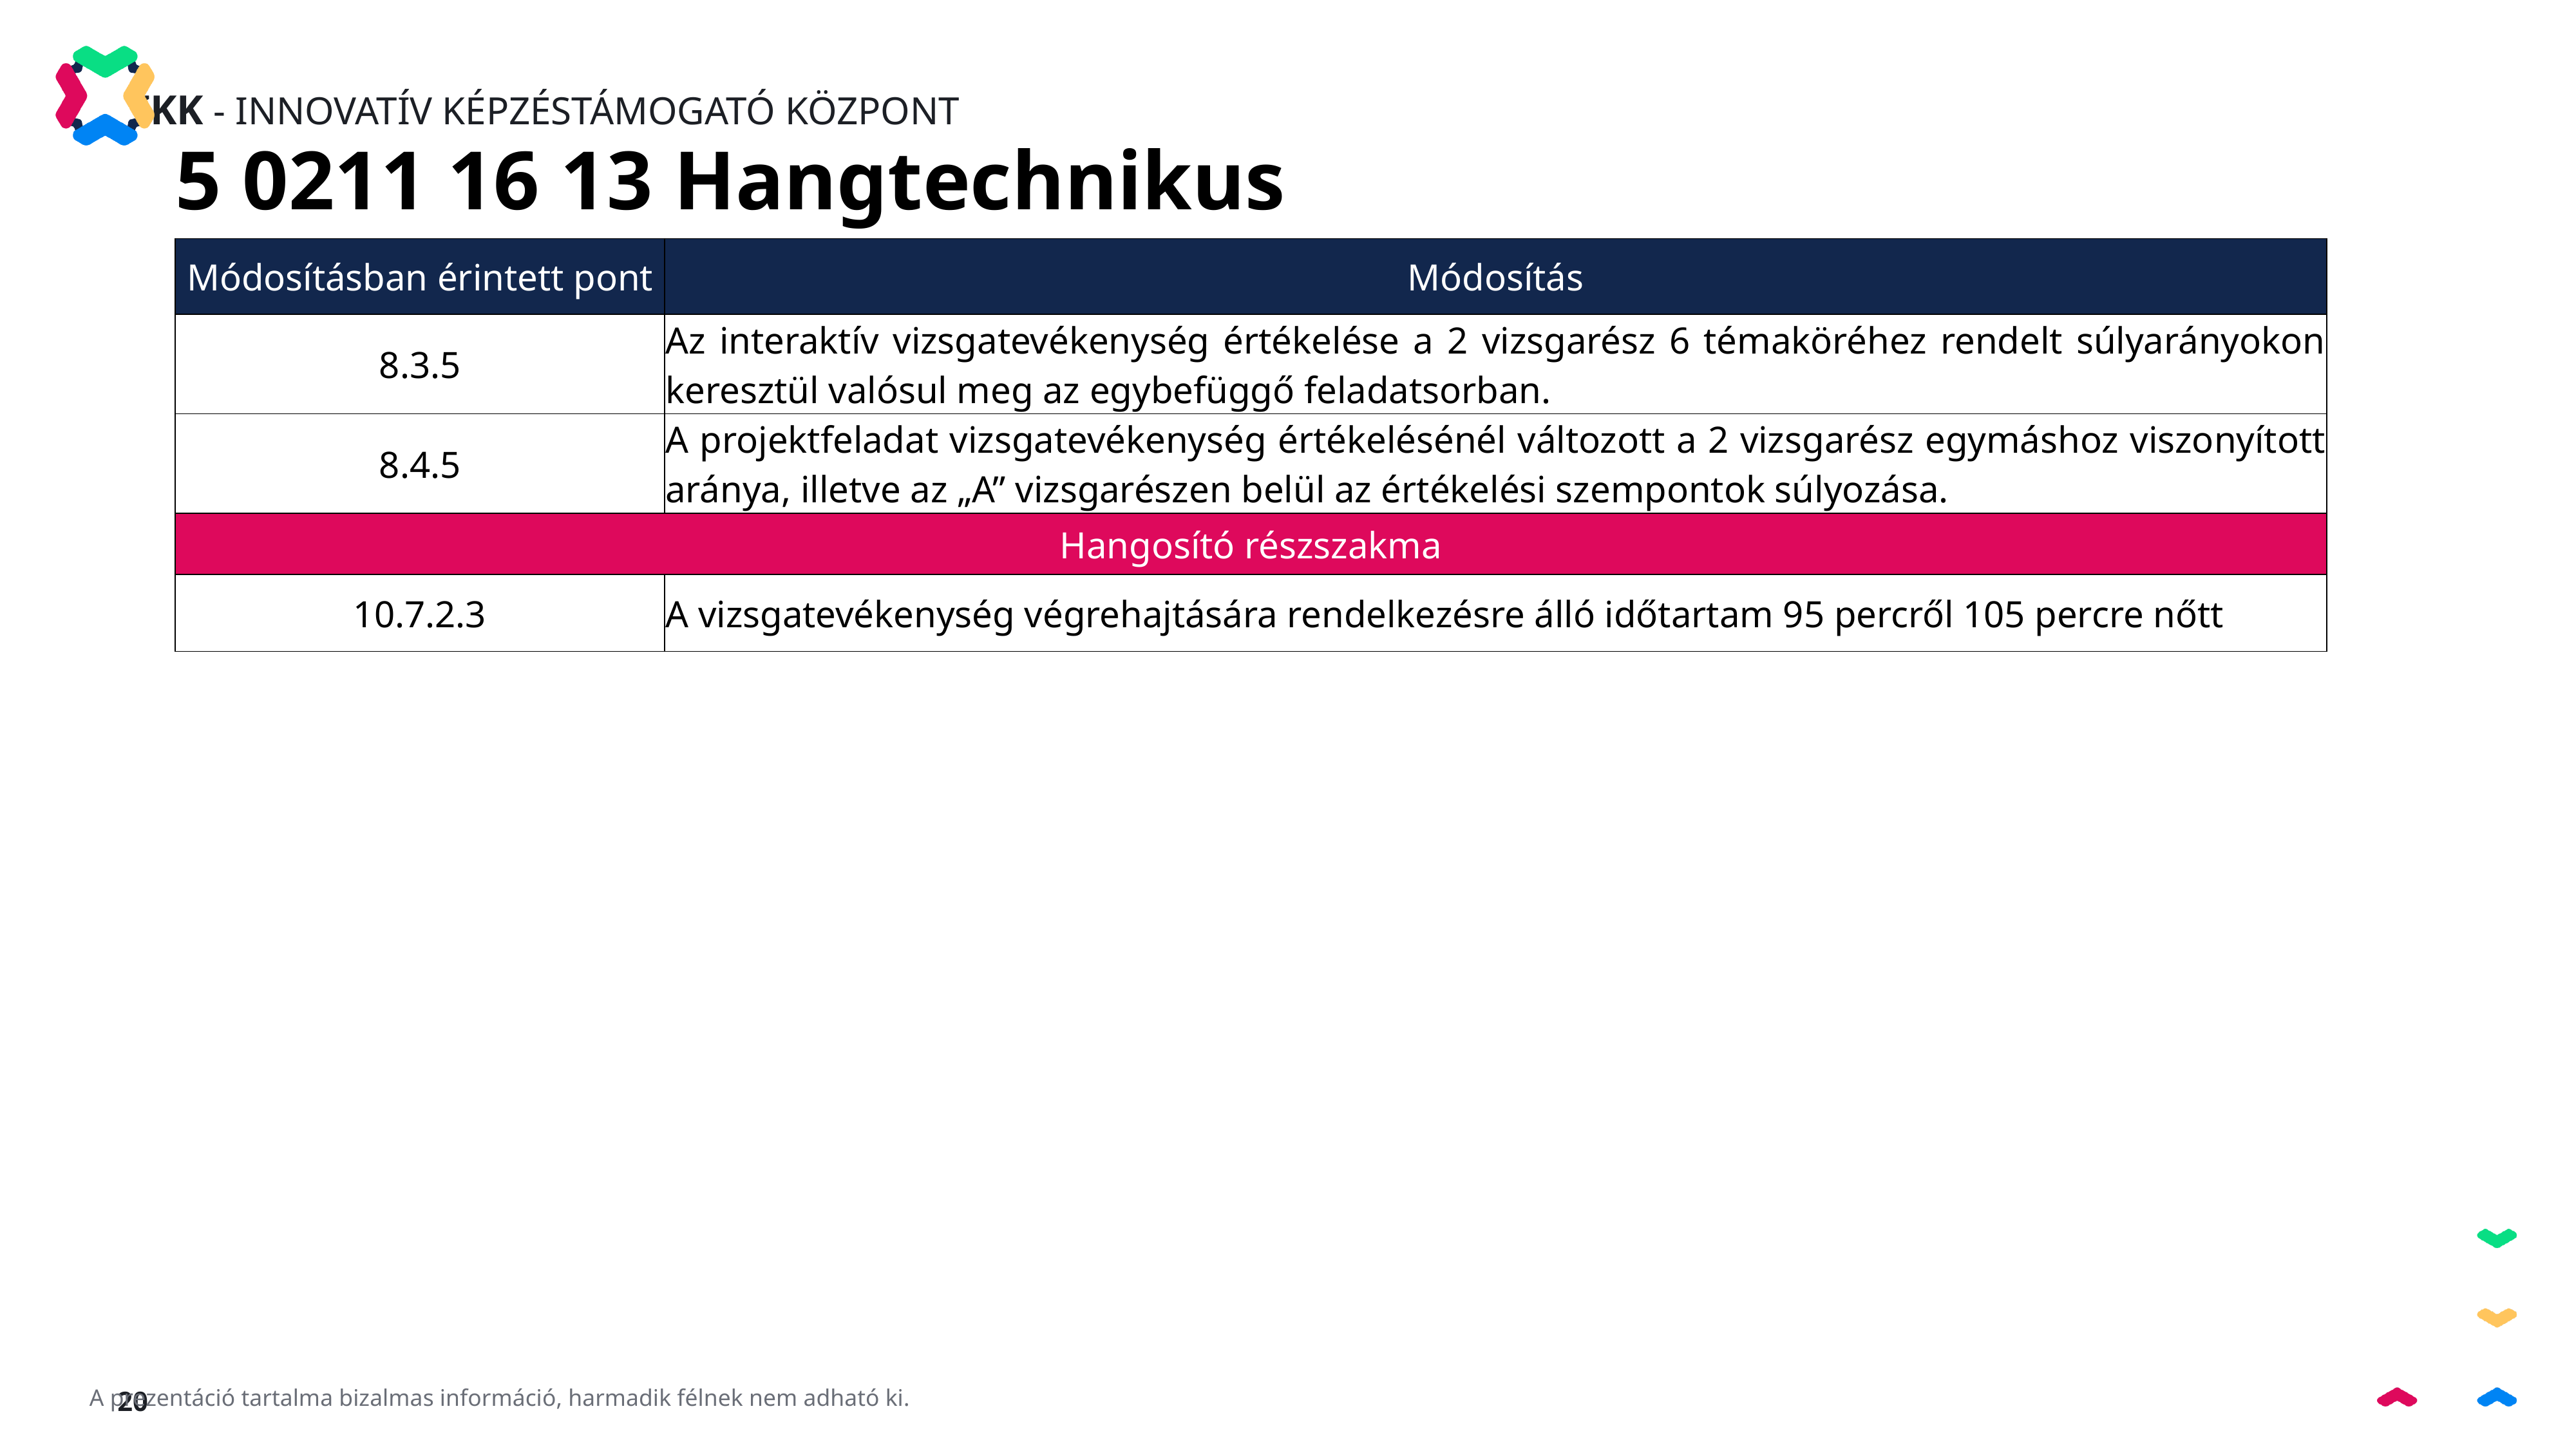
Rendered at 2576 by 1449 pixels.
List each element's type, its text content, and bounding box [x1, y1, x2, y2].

table_cell Az interaktív vizsgatevékenység értékelése a 2 vizsgarész 6 témaköréhez rendelt súlyarányokon keresztül valósul meg az egybefüggő feladatsorban. [665, 315, 2326, 413]
table_cell 10.7.2.3 [176, 575, 664, 651]
picture [2377, 1229, 2517, 1406]
table_cell Hangosító részszakma [176, 514, 2326, 574]
table_cell 8.4.5 [176, 414, 664, 513]
table_header Módosítás [665, 239, 2326, 314]
table_cell A vizsgatevékenység végrehajtására rendelkezésre álló időtartam 95 percről 105 percre nőtt [665, 575, 2326, 651]
list 5 0211 16 13 Hangtechnikus [175, 129, 2336, 239]
table_cell 8.3.5 [176, 315, 664, 413]
picture [55, 46, 155, 146]
table_header Módosításban érintett pont [176, 239, 664, 314]
table_cell A projektfeladat vizsgatevékenység értékelésénél változott a 2 vizsgarész egymáshoz viszonyított aránya, illetve az „A” vizsgarészen belül az értékelési szempontok súlyozása. [665, 414, 2326, 513]
